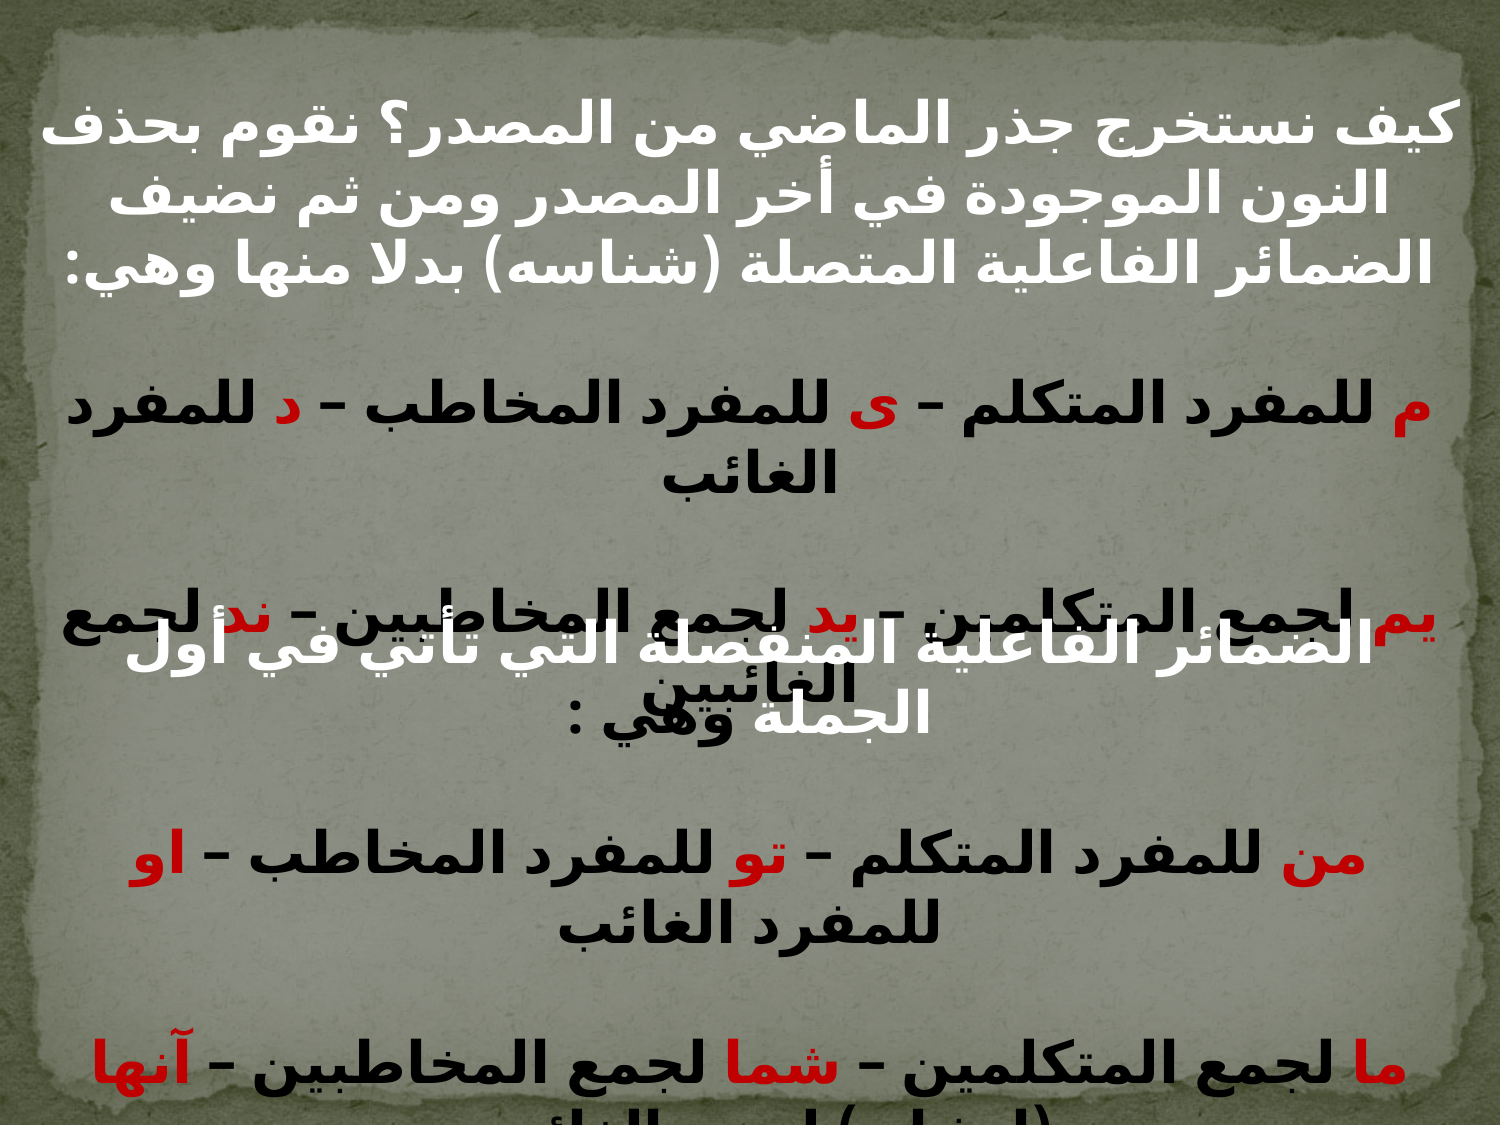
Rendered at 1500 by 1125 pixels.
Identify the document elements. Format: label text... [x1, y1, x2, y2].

text_box كيف نستخرج جذر الماضي من المصدر؟ نقوم بحذف النون الموجودة في أخر المصدر ومن ثم نضيف الضمائر الفاعلية المتصلة (شناسه) بدلا منها وهي: م للمفرد المتكلم – ى للمفرد المخاطب – د للمفرد الغائب يم لجمع المتكلمين – يد لجمع المخاطبين – ند لجمع الغائبين [22, 7, 1477, 793]
text_box الضمائر الفاعلية المنفصلة التي تأتي في أول الجملة وهي : من للمفرد المتكلم – تو للمفرد المخاطب – او للمفرد الغائب ما لجمع المتكلمين – شما لجمع المخاطبين – آنها (ايشان) لجمع الغائبين [41, 597, 1459, 1125]
